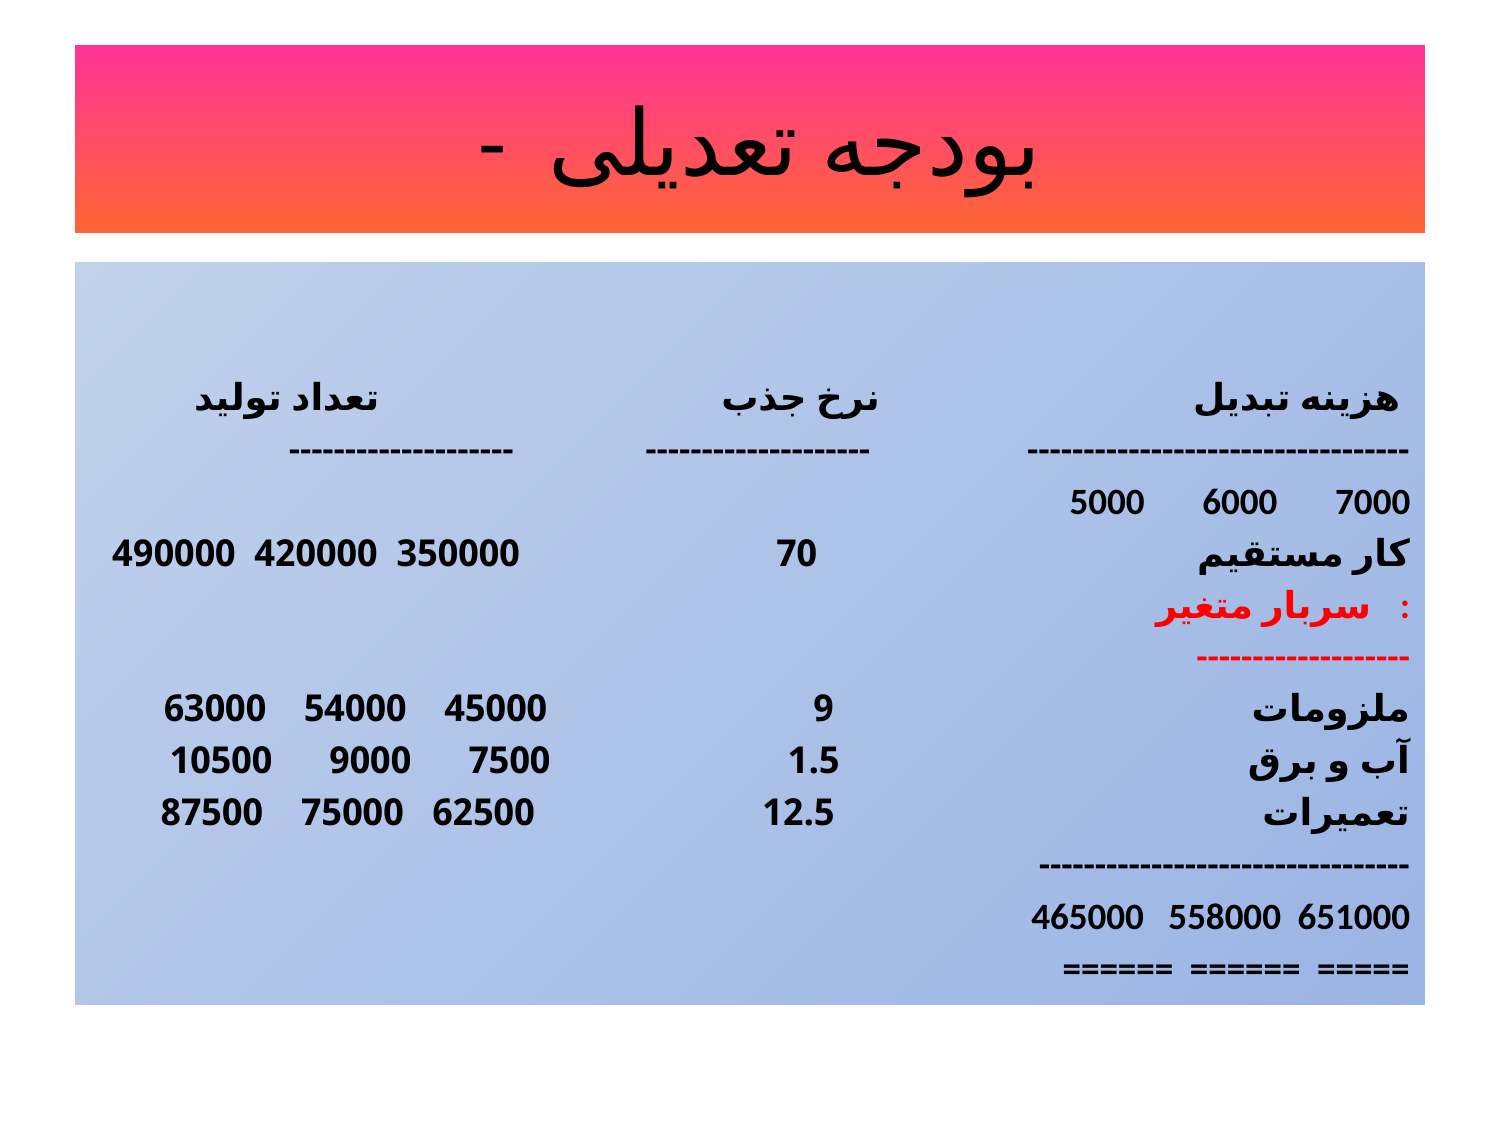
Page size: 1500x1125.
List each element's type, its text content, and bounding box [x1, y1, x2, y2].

title - بودجه تعدیلی [75, 45, 1425, 233]
list هزینه تبدیل نرخ جذب تعداد تولید -------------------- -------------------- ---------------------------------- 5000 6000 7000 کار مستقیم 70 350000 420000 490000 سربار متغیر : ------------------- ملزومات 9 45000 54000 63000 آب و برق 1.5 7500 9000 10500 تعمیرات 12.5 62500 75000 87500 --------------------------------- 465000 558000 651000 ====== ====== ===== [75, 262, 1425, 1005]
